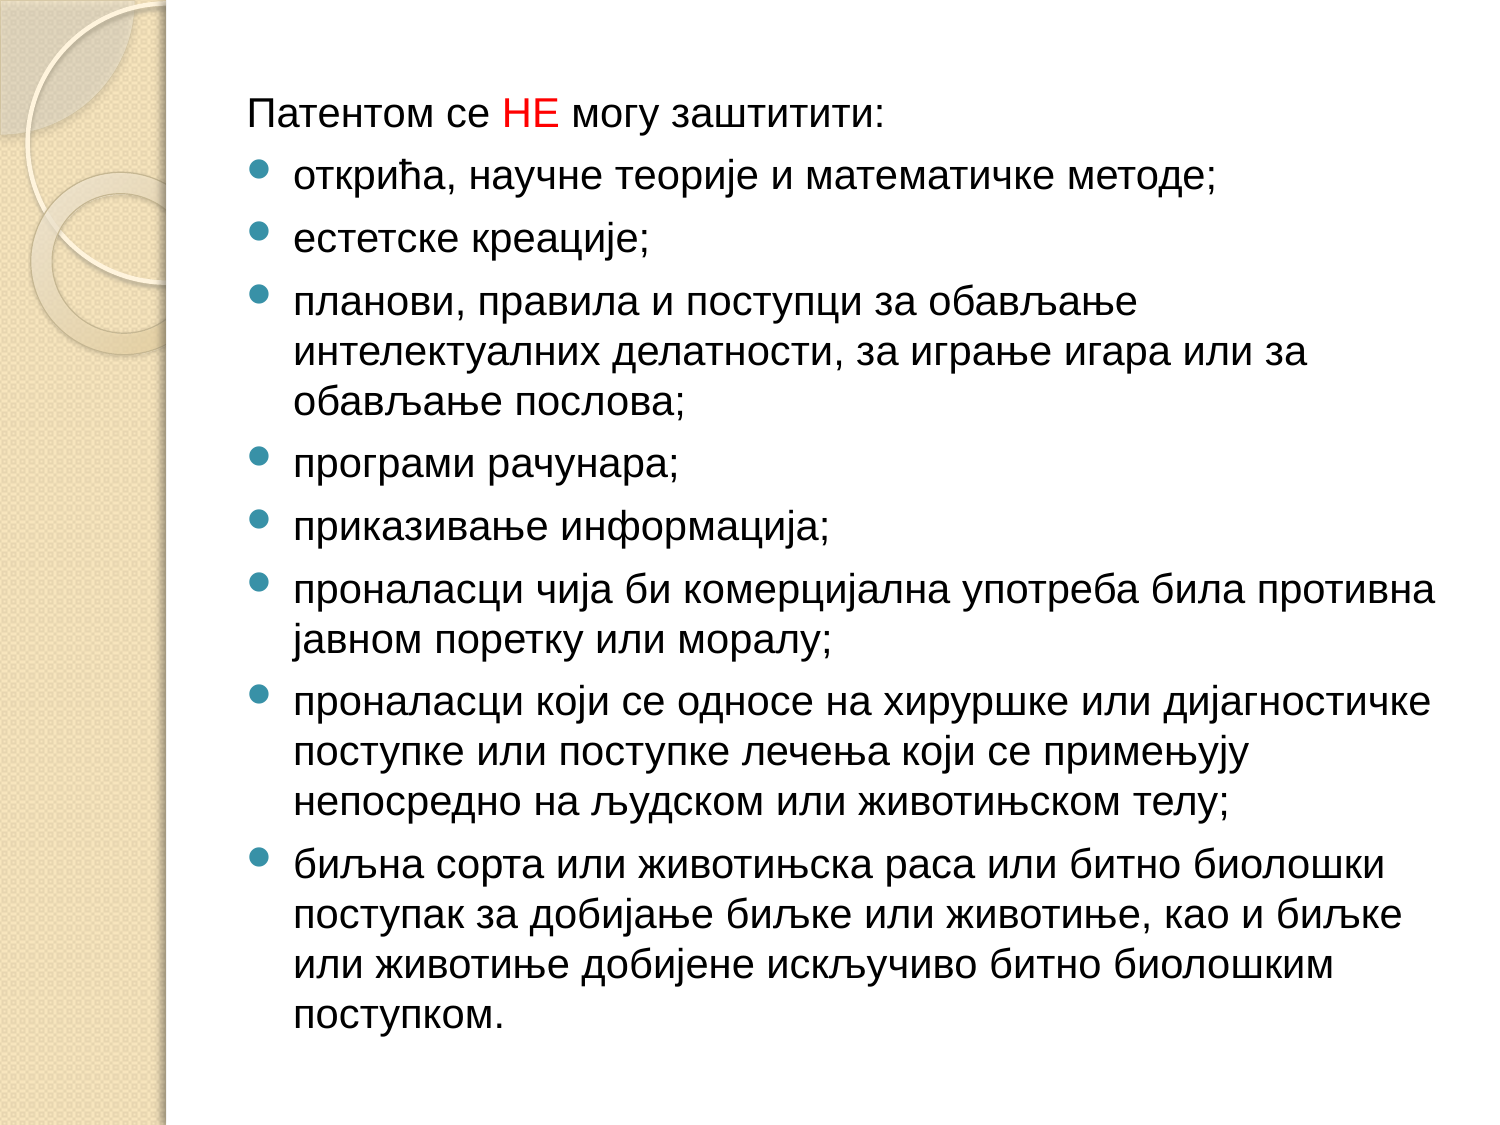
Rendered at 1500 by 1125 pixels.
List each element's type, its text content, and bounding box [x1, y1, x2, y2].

list Патентом се НЕ могу заштитити: открића, научне теорије и математичке методе; естетске креације; планови, правила и поступци за обављање интелектуалних делатности, за играње игара или за обављање послова; програми рачунара; приказивање информација; проналасци чија би комерцијална употреба била противна јавном поретку или моралу; проналасци који се односе на хируршке или дијагностичке поступке или поступке лечења који се примењују непосредно на људском или животињском телу; биљна сорта или животињска раса или битно биолошки поступак за добијање биљке или животиње, као и биљке или животиње добијене искључиво битно биолошким поступком. [218, 78, 1466, 1071]
